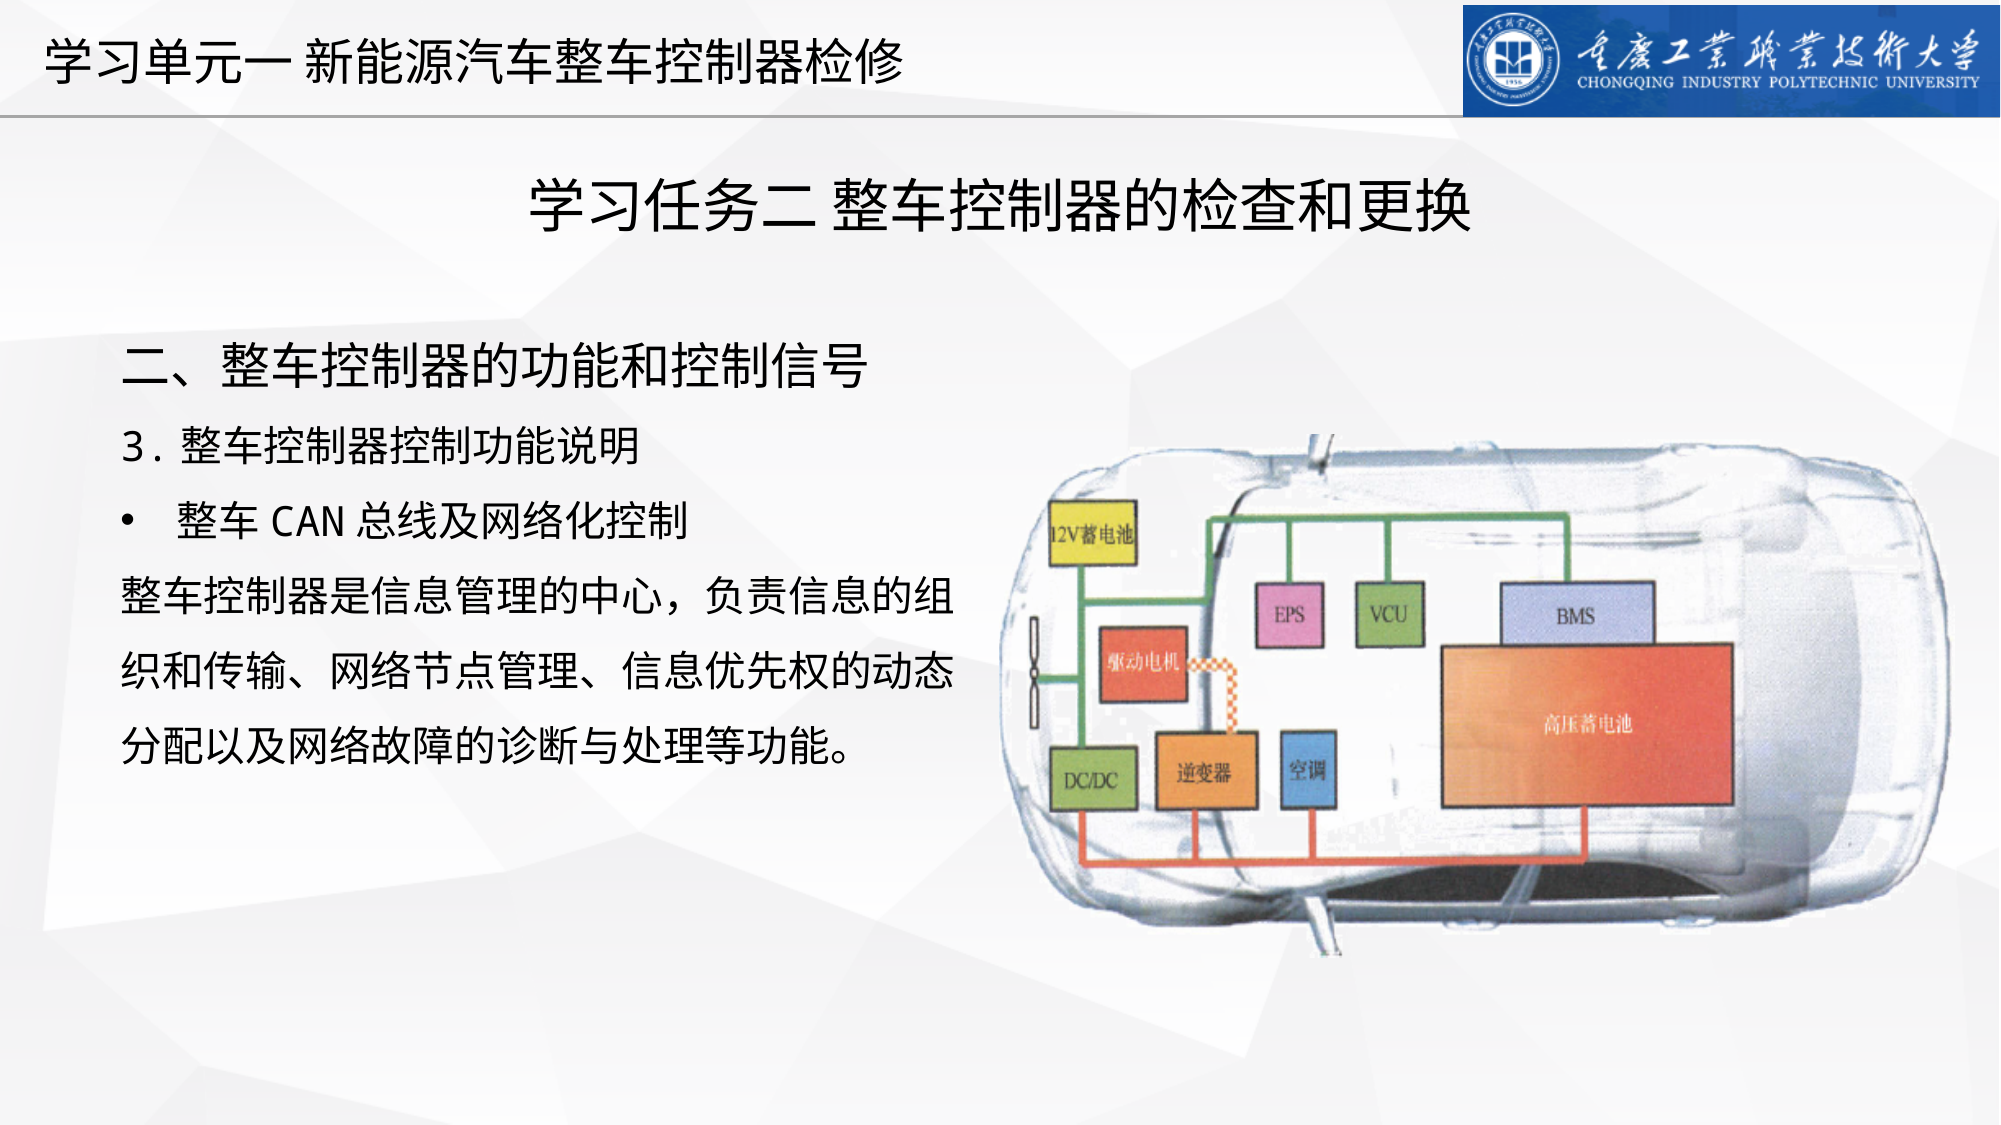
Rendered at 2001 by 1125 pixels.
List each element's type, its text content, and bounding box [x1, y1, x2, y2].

text_box 学习任务二 整车控制器的检查和更换 [433, 161, 1567, 247]
picture [0, 118, 1999, 1125]
picture [0, 0, 2001, 117]
text_box 二、整车控制器的功能和控制信号 3.整车控制器控制功能说明 整车CAN总线及网络化控制 整车控制器是信息管理的中心，负责信息的组织和传输、网络节点管理、信息优先权的动态分配以及网络故障的诊断与处理等功能。 [105, 297, 1000, 777]
